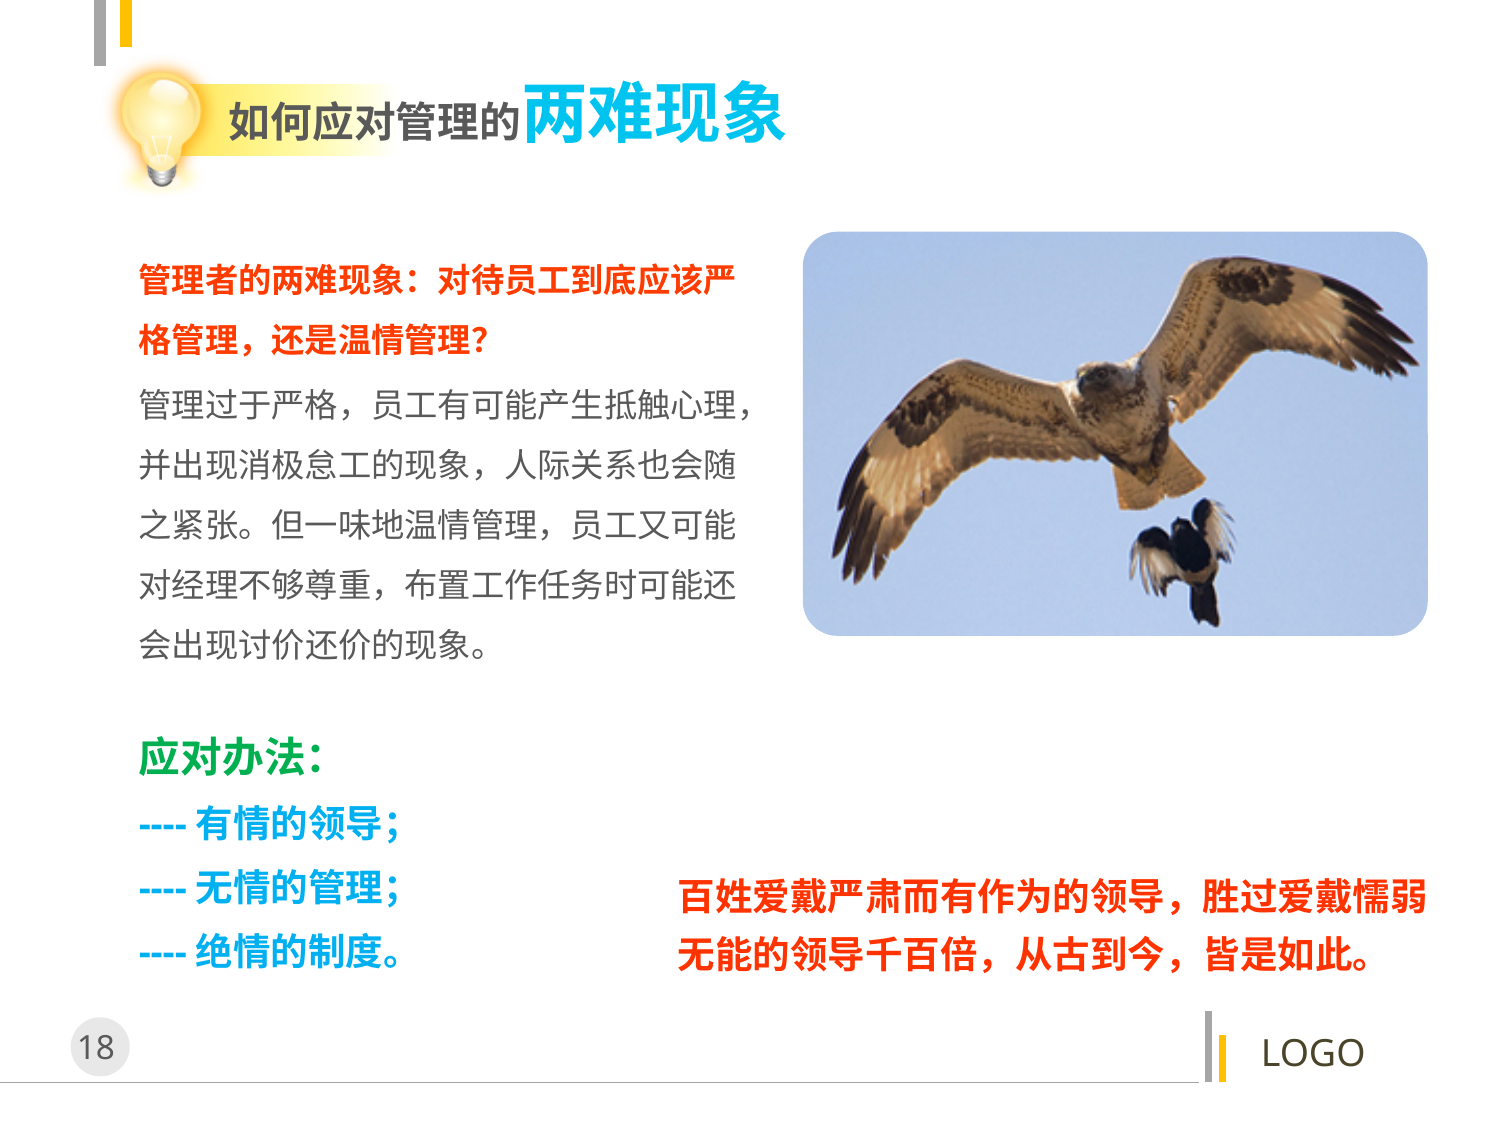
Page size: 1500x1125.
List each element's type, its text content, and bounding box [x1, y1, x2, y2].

picture [802, 231, 1428, 637]
text_box 管理者的两难现象：对待员工到底应该严格管理，还是温情管理？ 管理过于严格，员工有可能产生抵触心理，并出现消极怠工的现象，人际关系也会随之紧张。但一味地温情管理，员工又可能对经理不够尊重，布置工作任务时可能还会出现讨价还价的现象。 [123, 231, 774, 671]
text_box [88, 54, 810, 197]
text_box 百姓爱戴严肃而有作为的领导，胜过爱戴懦弱无能的领导千百倍，从古到今，皆是如此。 [663, 851, 1443, 984]
text_box 应对办法： ----有情的领导； ----无情的管理； ----绝情的制度。 [123, 708, 538, 980]
